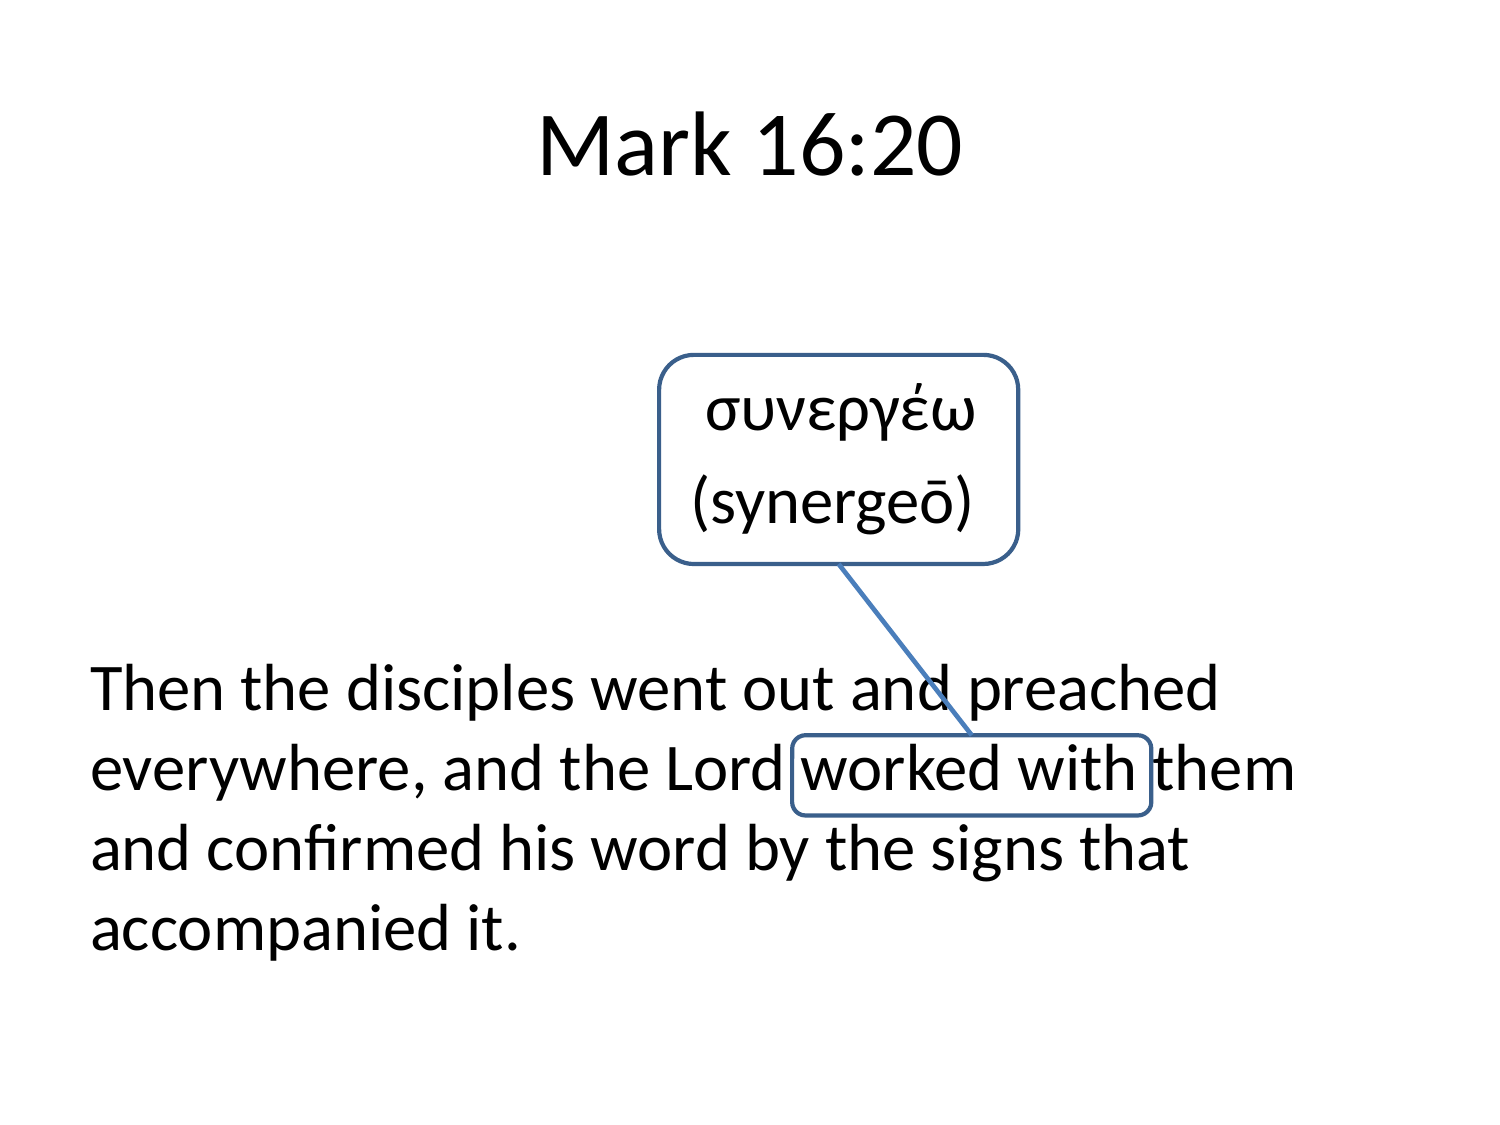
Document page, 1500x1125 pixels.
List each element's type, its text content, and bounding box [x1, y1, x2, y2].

text_box [657, 352, 1021, 567]
title Mark 16:20 [75, 45, 1425, 233]
list συνεργέω (synergeō) Then the disciples went out and preached everywhere, and the Lord worked with them and confirmed his word by the signs that accompanied it. [75, 262, 1425, 1005]
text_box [838, 563, 973, 736]
text_box [790, 733, 1154, 818]
